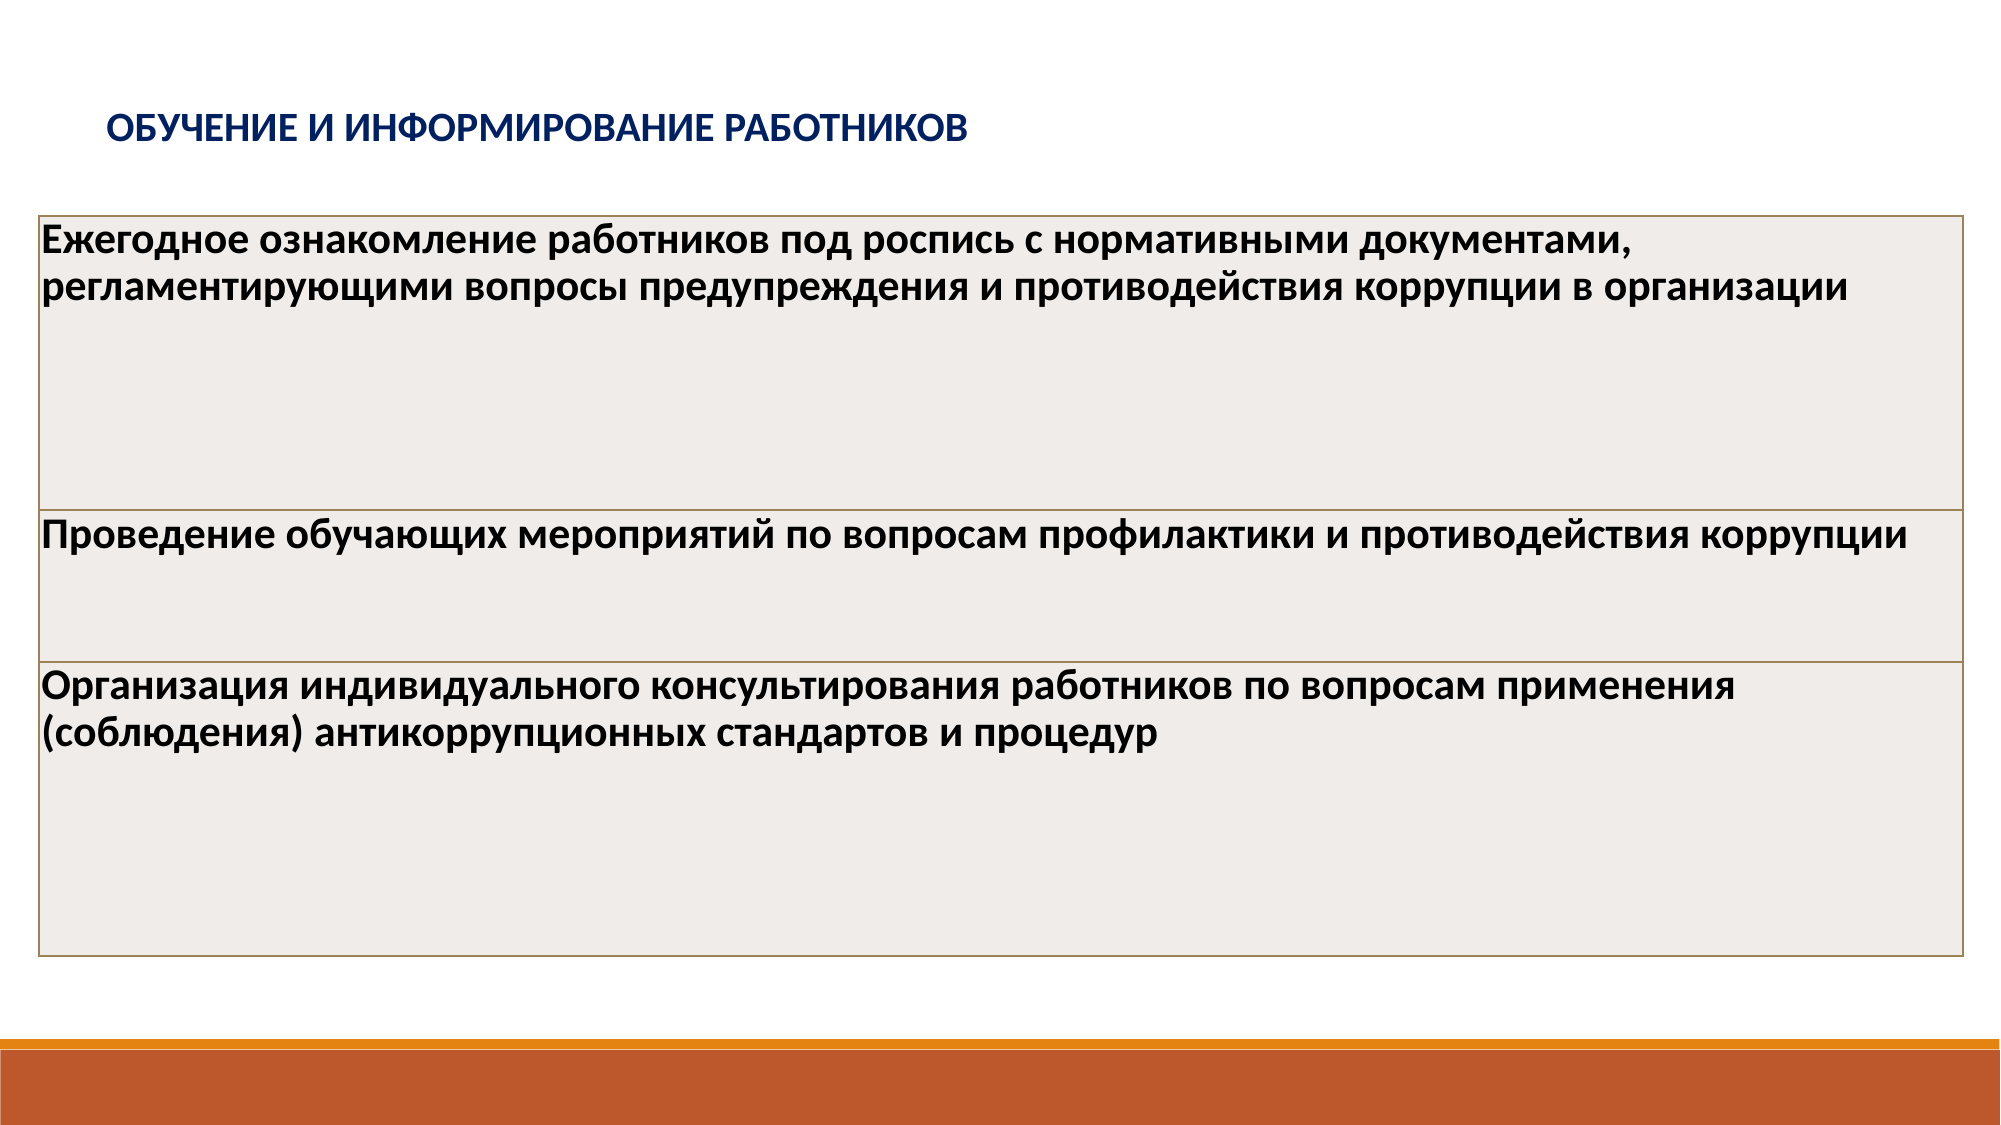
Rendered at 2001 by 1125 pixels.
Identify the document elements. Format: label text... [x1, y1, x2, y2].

text_box ОБУЧЕНИЕ И ИНФОРМИРОВАНИЕ РАБОТНИКОВ [86, 90, 1205, 160]
table_cell Проведение обучающих мероприятий по вопросам профилактики и противодействия коррупции [40, 511, 1962, 661]
table_header Ежегодное ознакомление работников под роспись с нормативными документами, регламентирующими вопросы предупреждения и противодействия коррупции в организации [40, 217, 1962, 509]
table_cell Организация индивидуального консультирования работников по вопросам применения (соблюдения) антикоррупционных стандартов и процедур [40, 663, 1962, 955]
